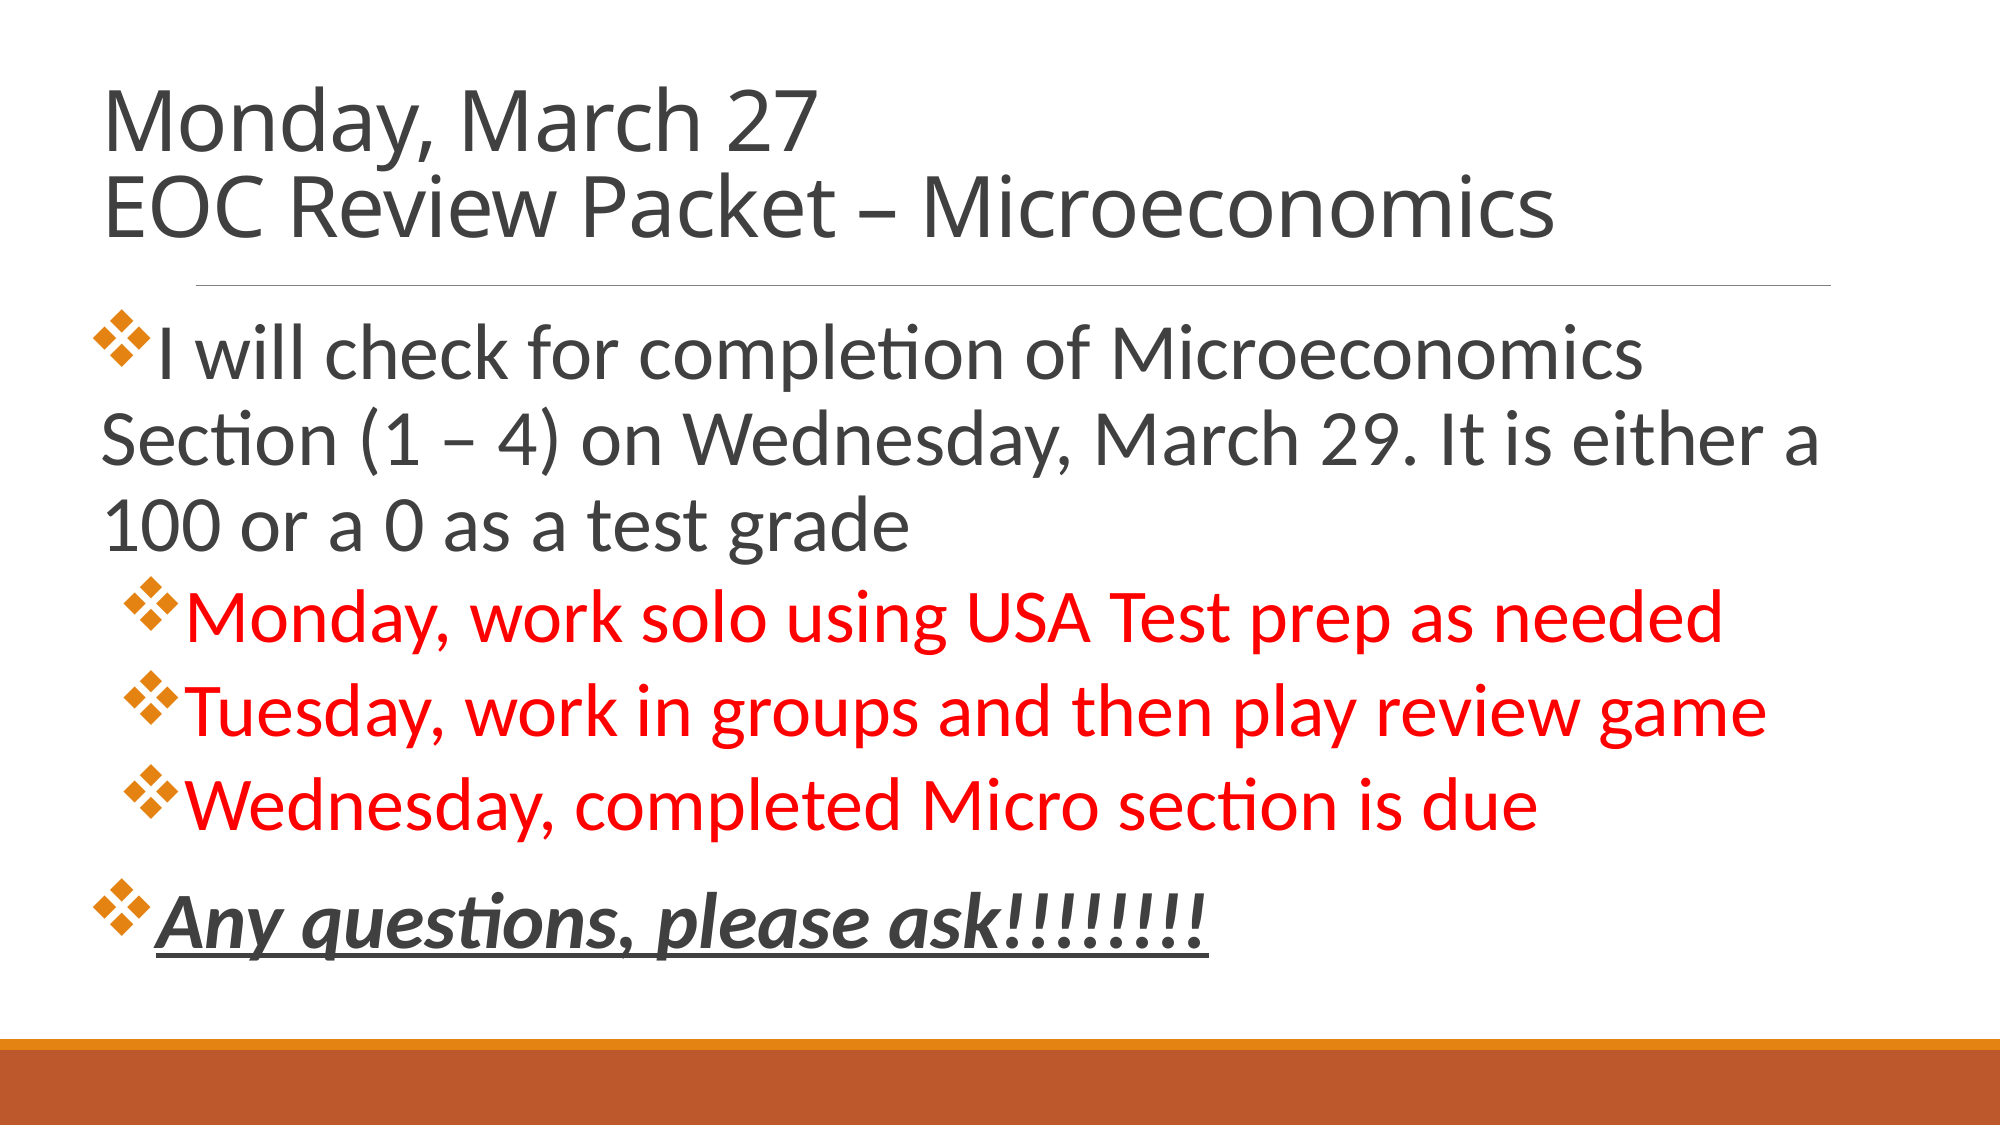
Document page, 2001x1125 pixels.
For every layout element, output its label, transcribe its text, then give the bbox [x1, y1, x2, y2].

title Monday, March 27 EOC Review Packet – Microeconomics [86, 24, 1736, 263]
list I will check for completion of Microeconomics Section (1 – 4) on Wednesday, March 29. It is either a 100 or a 0 as a test grade Monday, work solo using USA Test prep as needed Tuesday, work in groups and then play review game Wednesday, completed Micro section is due Any questions, please ask!!!!!!!! [86, 302, 1830, 1031]
